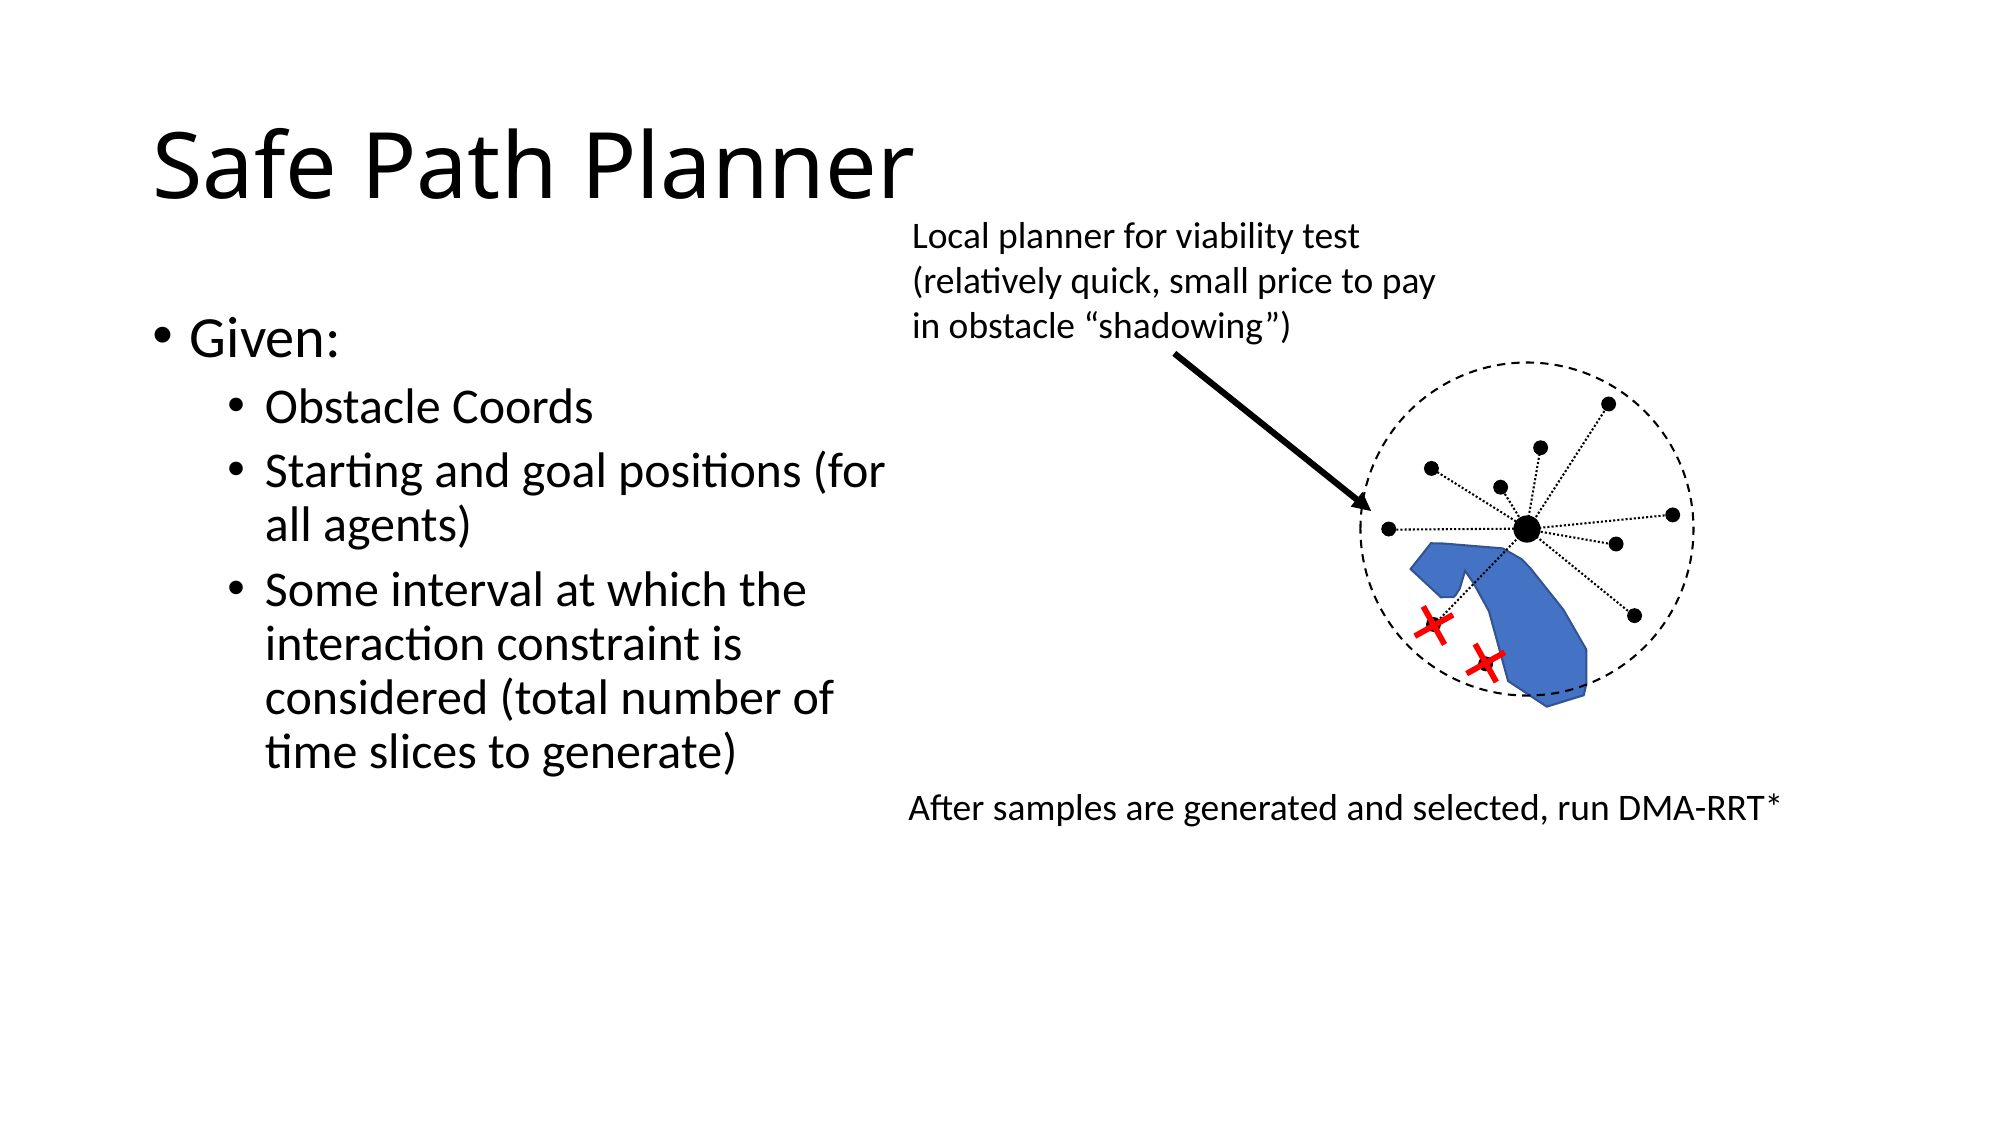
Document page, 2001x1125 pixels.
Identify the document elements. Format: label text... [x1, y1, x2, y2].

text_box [1174, 355, 1372, 512]
text_box [1673, 446, 1695, 612]
text_box [1389, 625, 1665, 697]
text_box [1380, 520, 1387, 538]
text_box After samples are generated and selected, run DMA-RRT* [893, 775, 1883, 836]
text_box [1387, 404, 1673, 625]
text_box Local planner for viability test (relatively quick, small price to pay in obstacle “shadowing”) [897, 203, 1452, 354]
text_box [1412, 625, 1449, 648]
text_box [1673, 506, 1682, 524]
text_box [1359, 438, 1387, 620]
title Safe Path Planner [137, 59, 1863, 278]
list Given: Obstacle Coords Starting and goal positions (for all agents) Some interval at which the interaction constraint is considered (total number of time slices to generate) [137, 299, 934, 1014]
text_box [1600, 395, 1618, 404]
text_box [1463, 641, 1508, 685]
text_box [1530, 686, 1587, 708]
text_box [1416, 361, 1639, 404]
